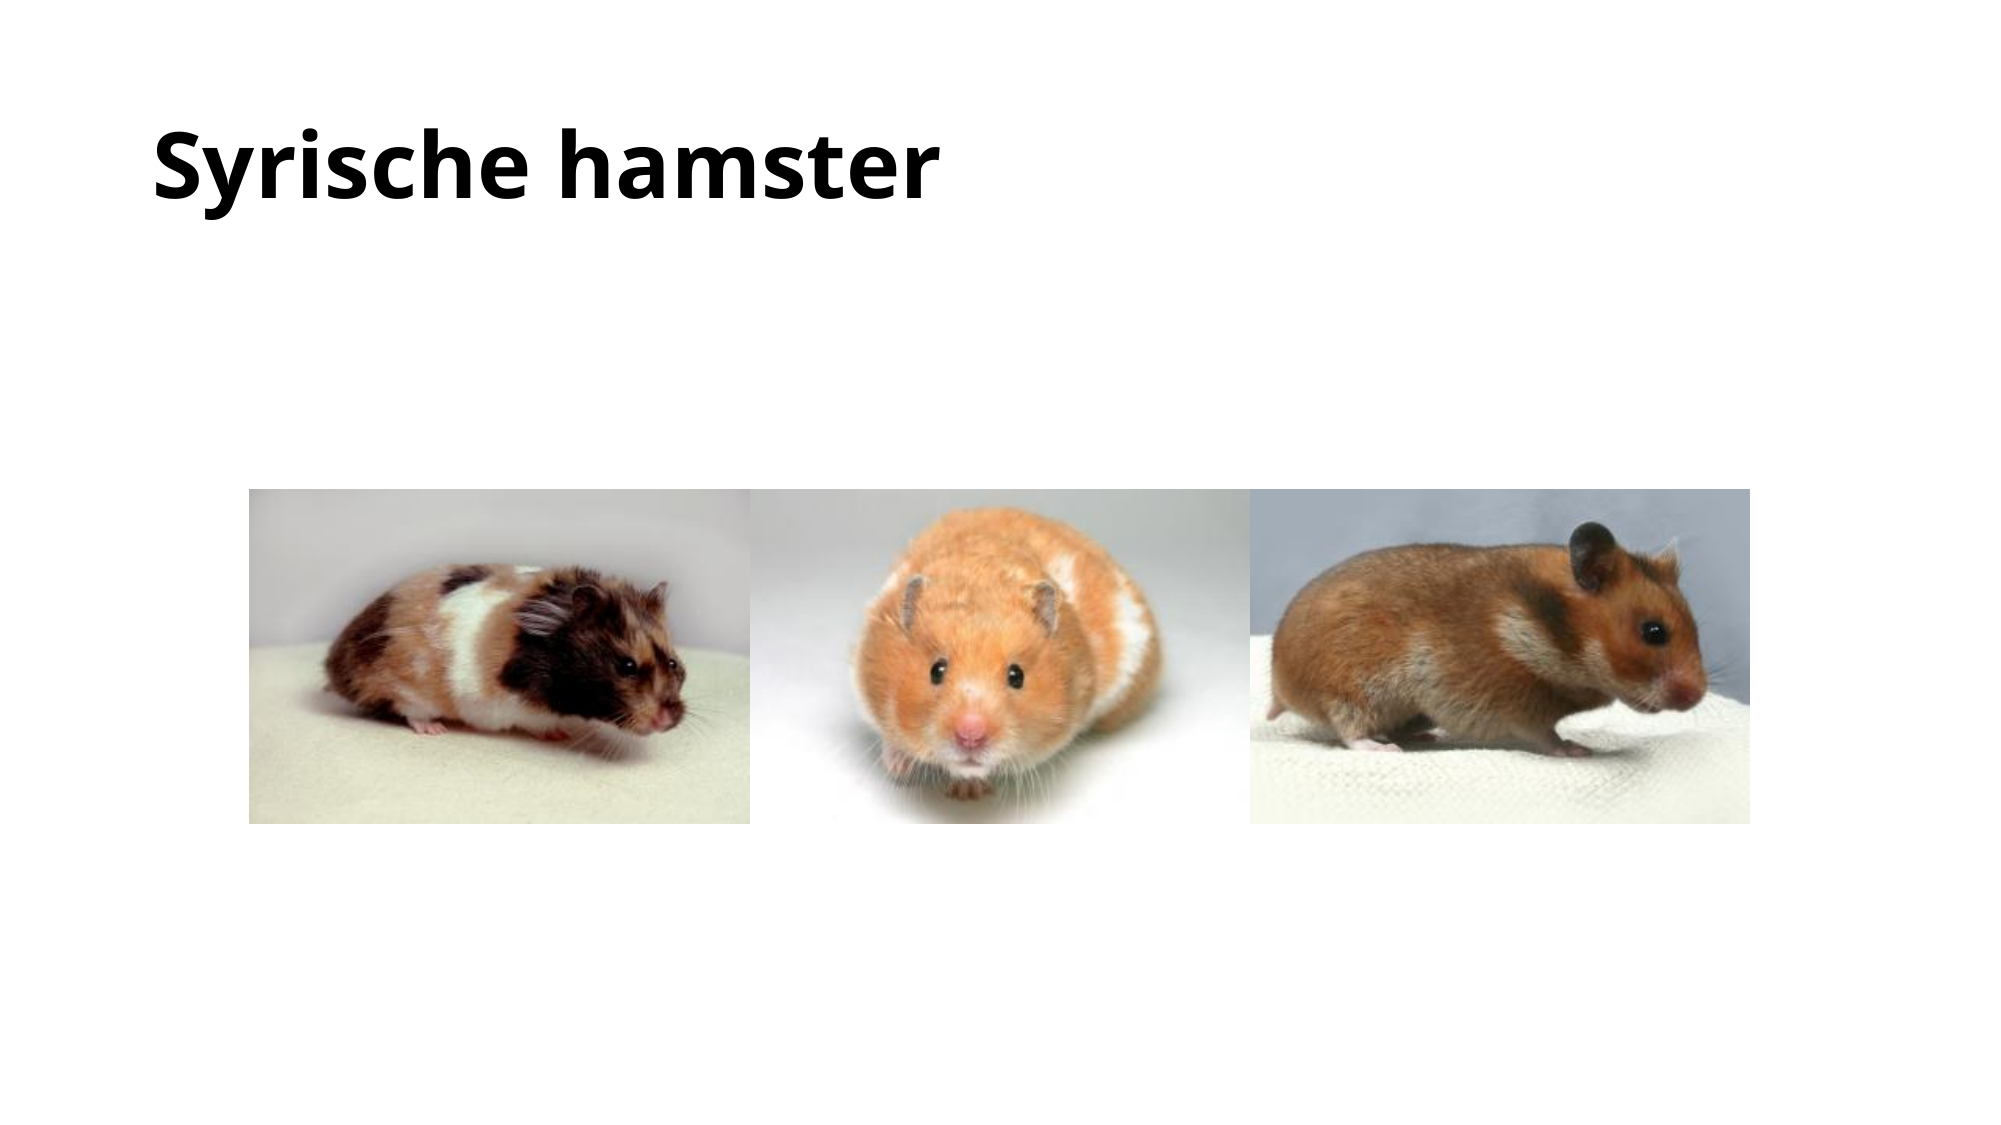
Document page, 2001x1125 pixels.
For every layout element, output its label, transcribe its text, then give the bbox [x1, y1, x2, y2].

title Syrische hamster [137, 59, 1863, 278]
picture [249, 489, 750, 824]
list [750, 489, 1249, 824]
picture [1249, 489, 1751, 824]
